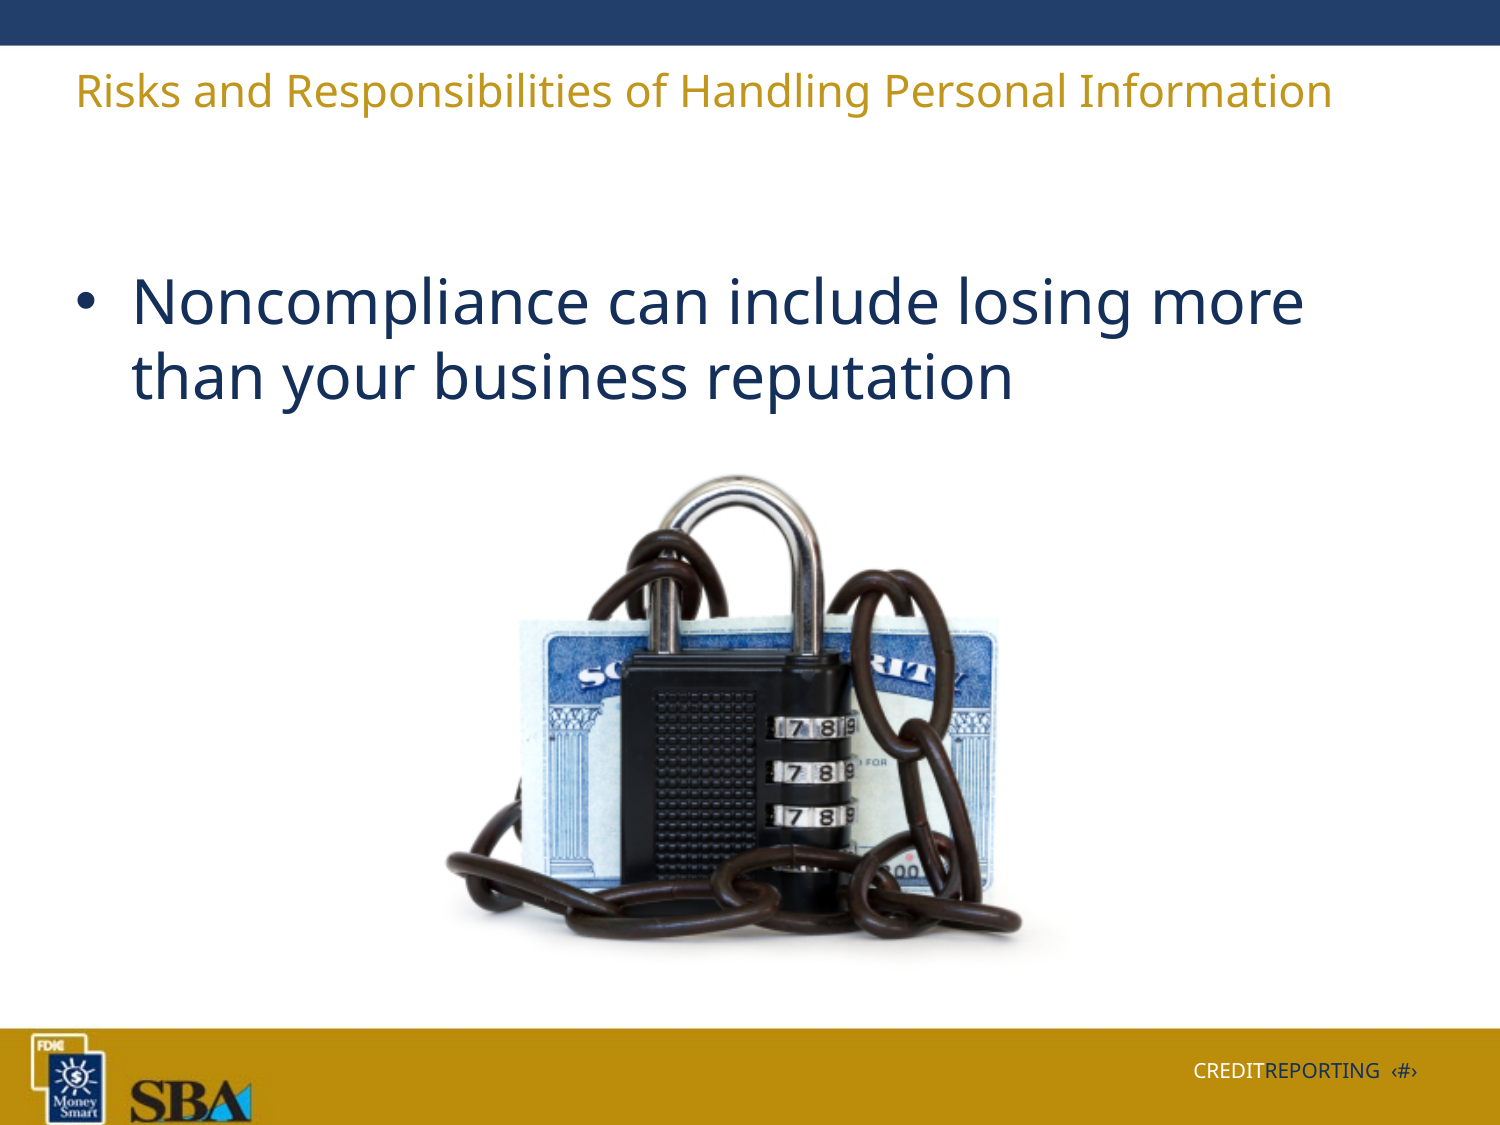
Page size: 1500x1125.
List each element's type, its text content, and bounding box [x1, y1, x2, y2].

title Risks and Responsibilities of Handling Personal Information [74, 61, 1426, 163]
list Noncompliance can include losing more than your business reputation [74, 261, 1426, 863]
picture [0, 0, 1500, 1125]
